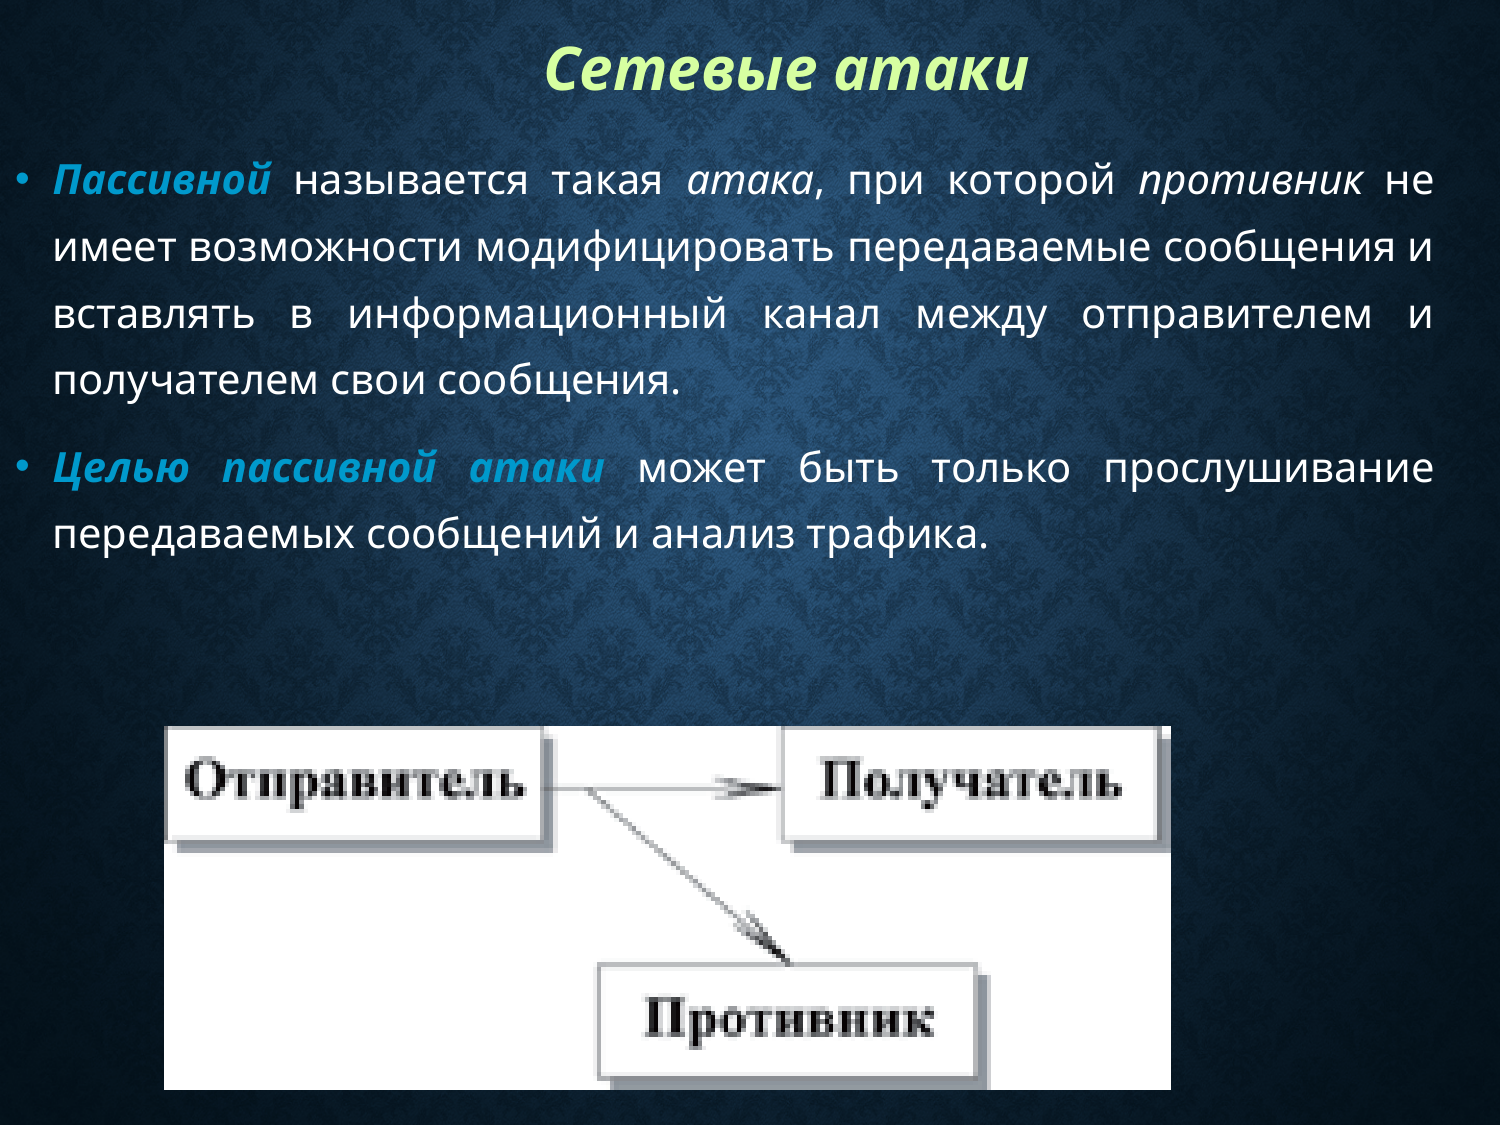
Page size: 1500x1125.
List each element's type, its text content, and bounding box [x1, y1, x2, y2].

picture [163, 725, 1172, 1091]
title Сетевые атаки [454, 31, 1118, 112]
list Пассивной называется такая атака, при которой противник не имеет возможности модифицировать передаваемые сообщения и вставлять в информационный канал между отправителем и получателем свои сообщения. Целью пассивной атаки может быть только прослушивание передаваемых сообщений и анализ трафика. [0, 128, 1450, 692]
